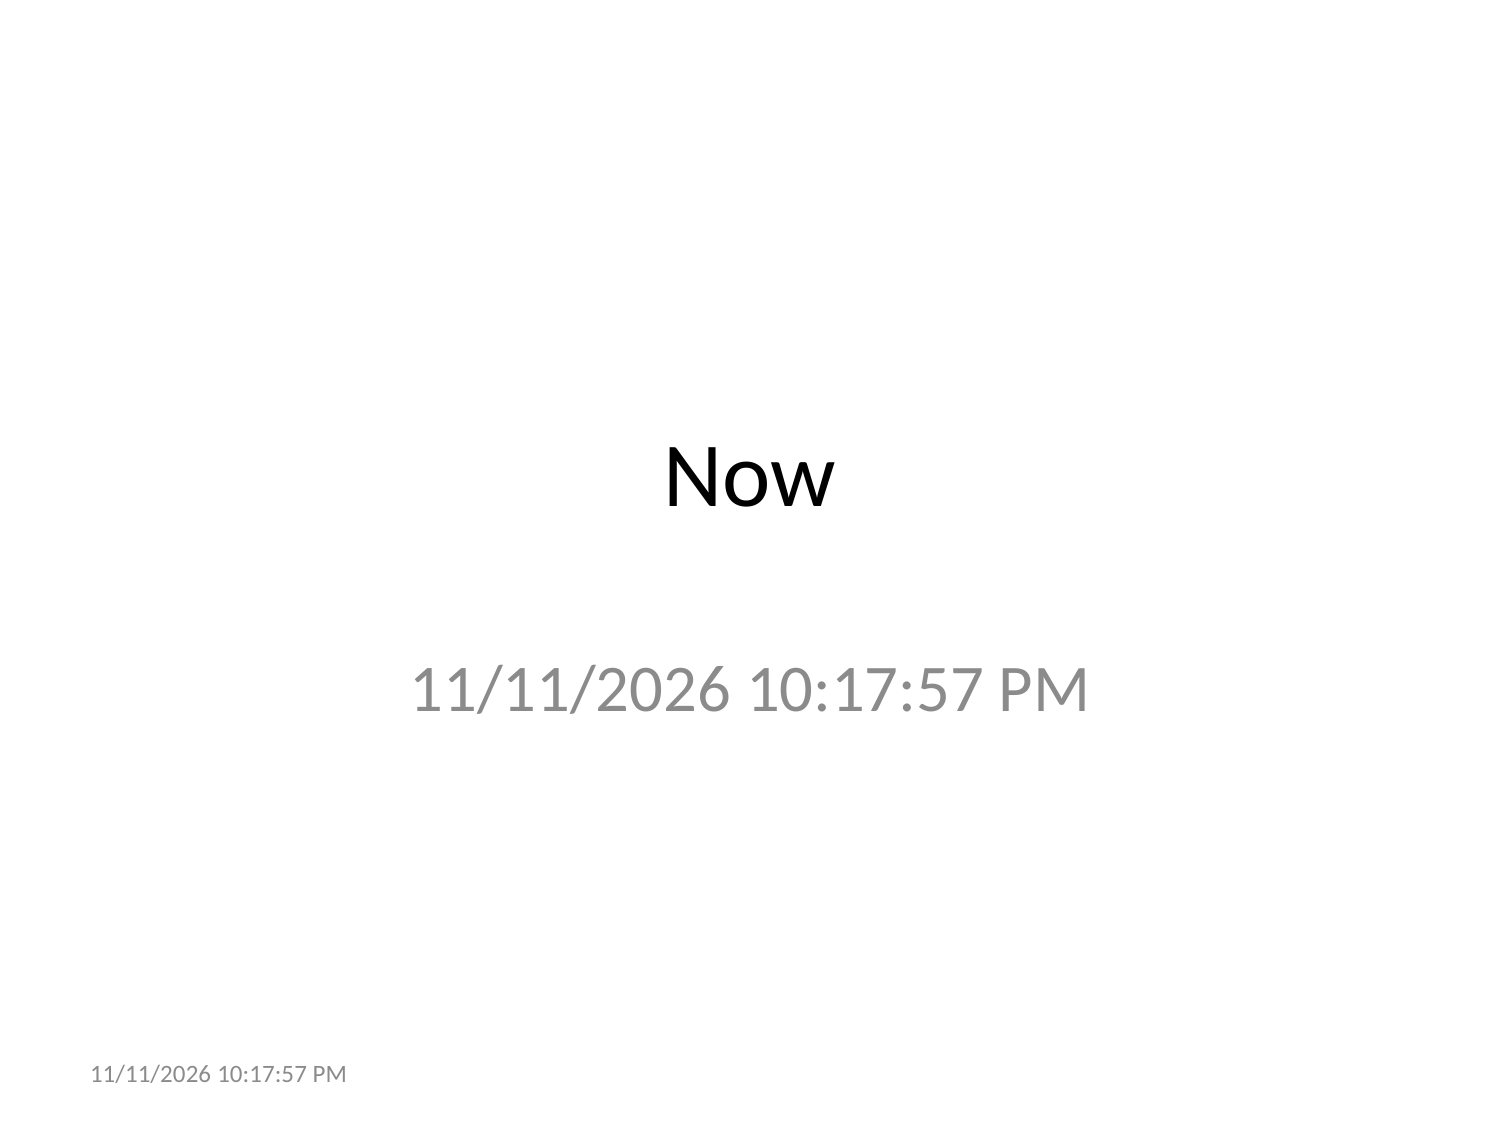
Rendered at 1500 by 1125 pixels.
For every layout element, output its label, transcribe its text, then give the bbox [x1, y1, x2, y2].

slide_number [75, 1042, 425, 1103]
title Now [112, 349, 1388, 591]
subtitle 2011-12-19 10:20:04 AM [225, 637, 1275, 925]
